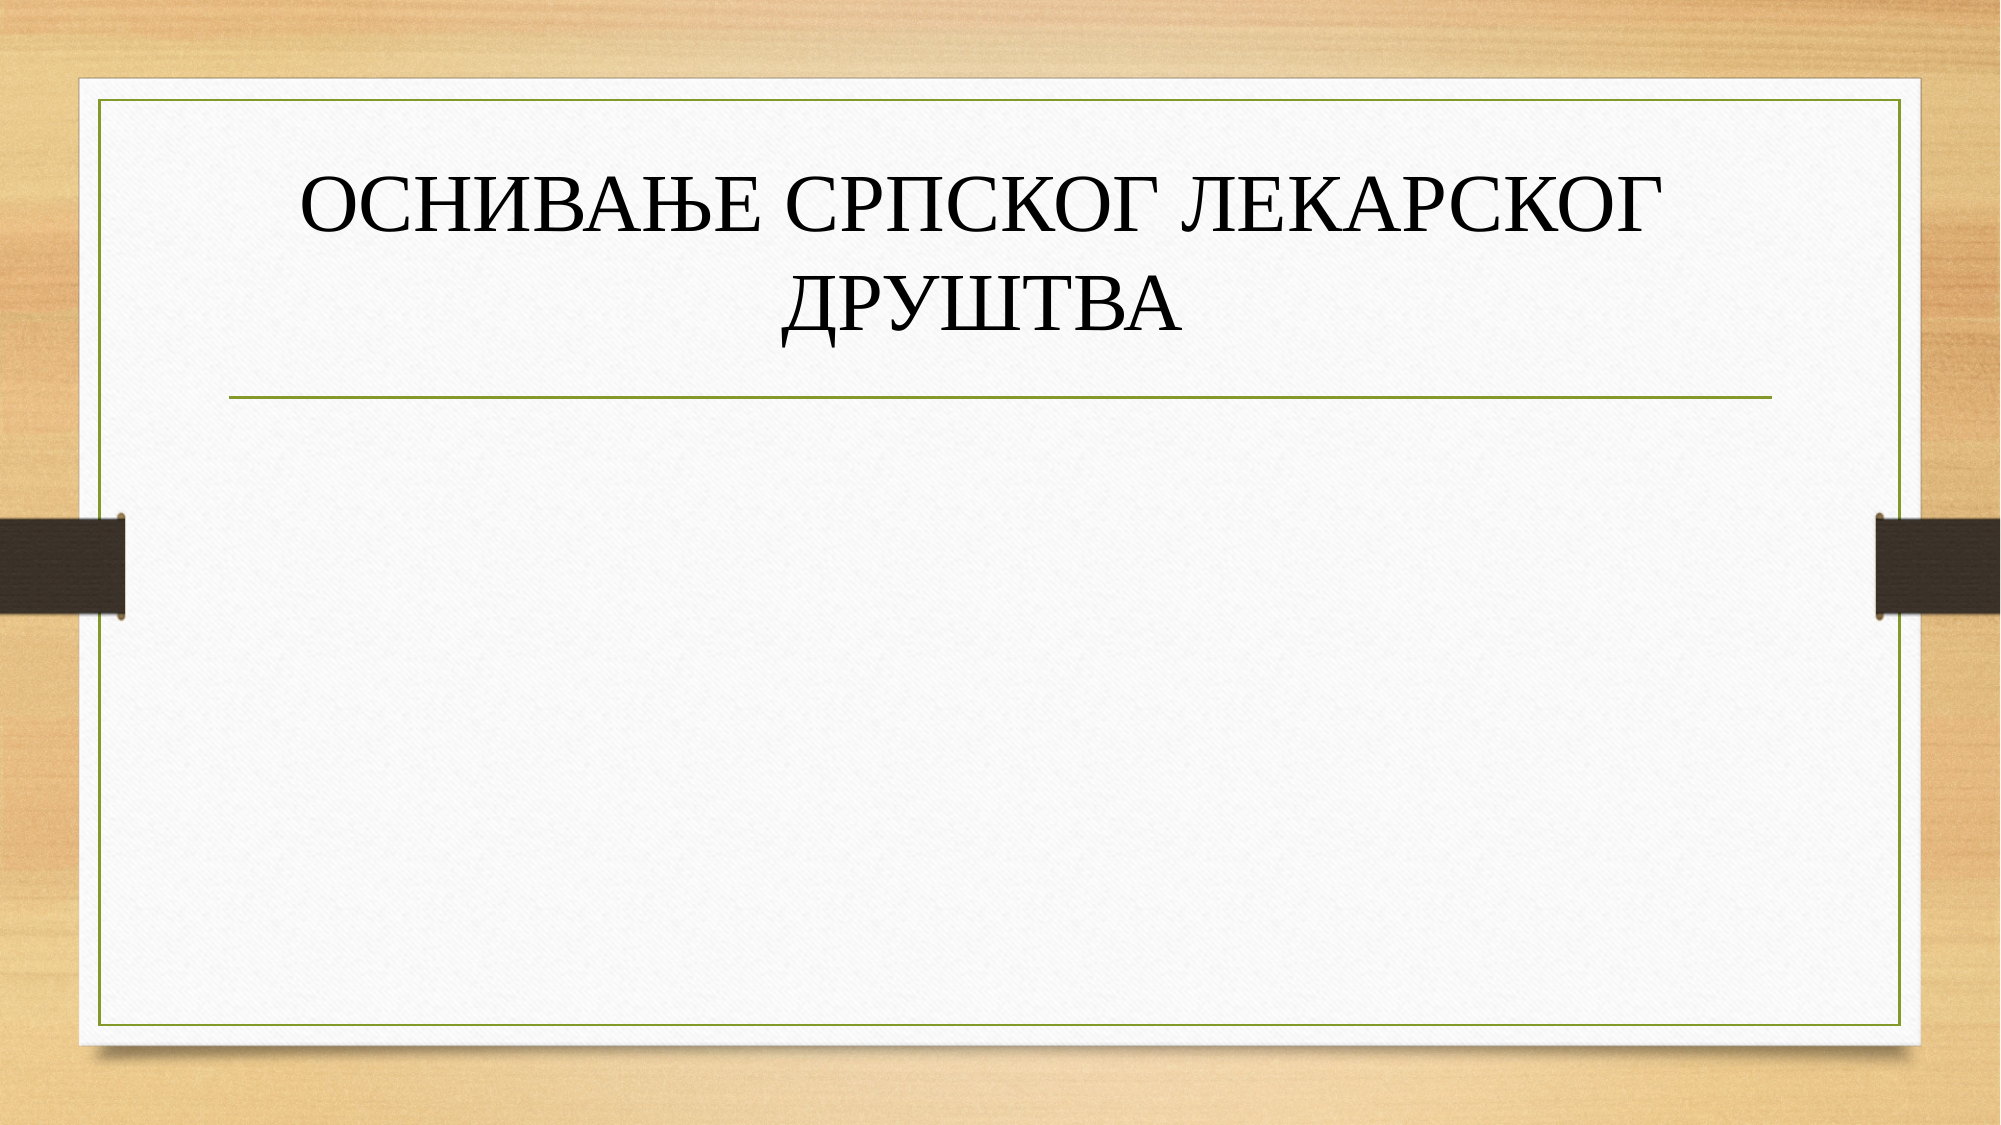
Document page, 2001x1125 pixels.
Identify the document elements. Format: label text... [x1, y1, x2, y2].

picture [0, 0, 2001, 1125]
title OСНИВАЊЕ СРПСКОГ ЛеКарског друштва [194, 141, 1770, 355]
